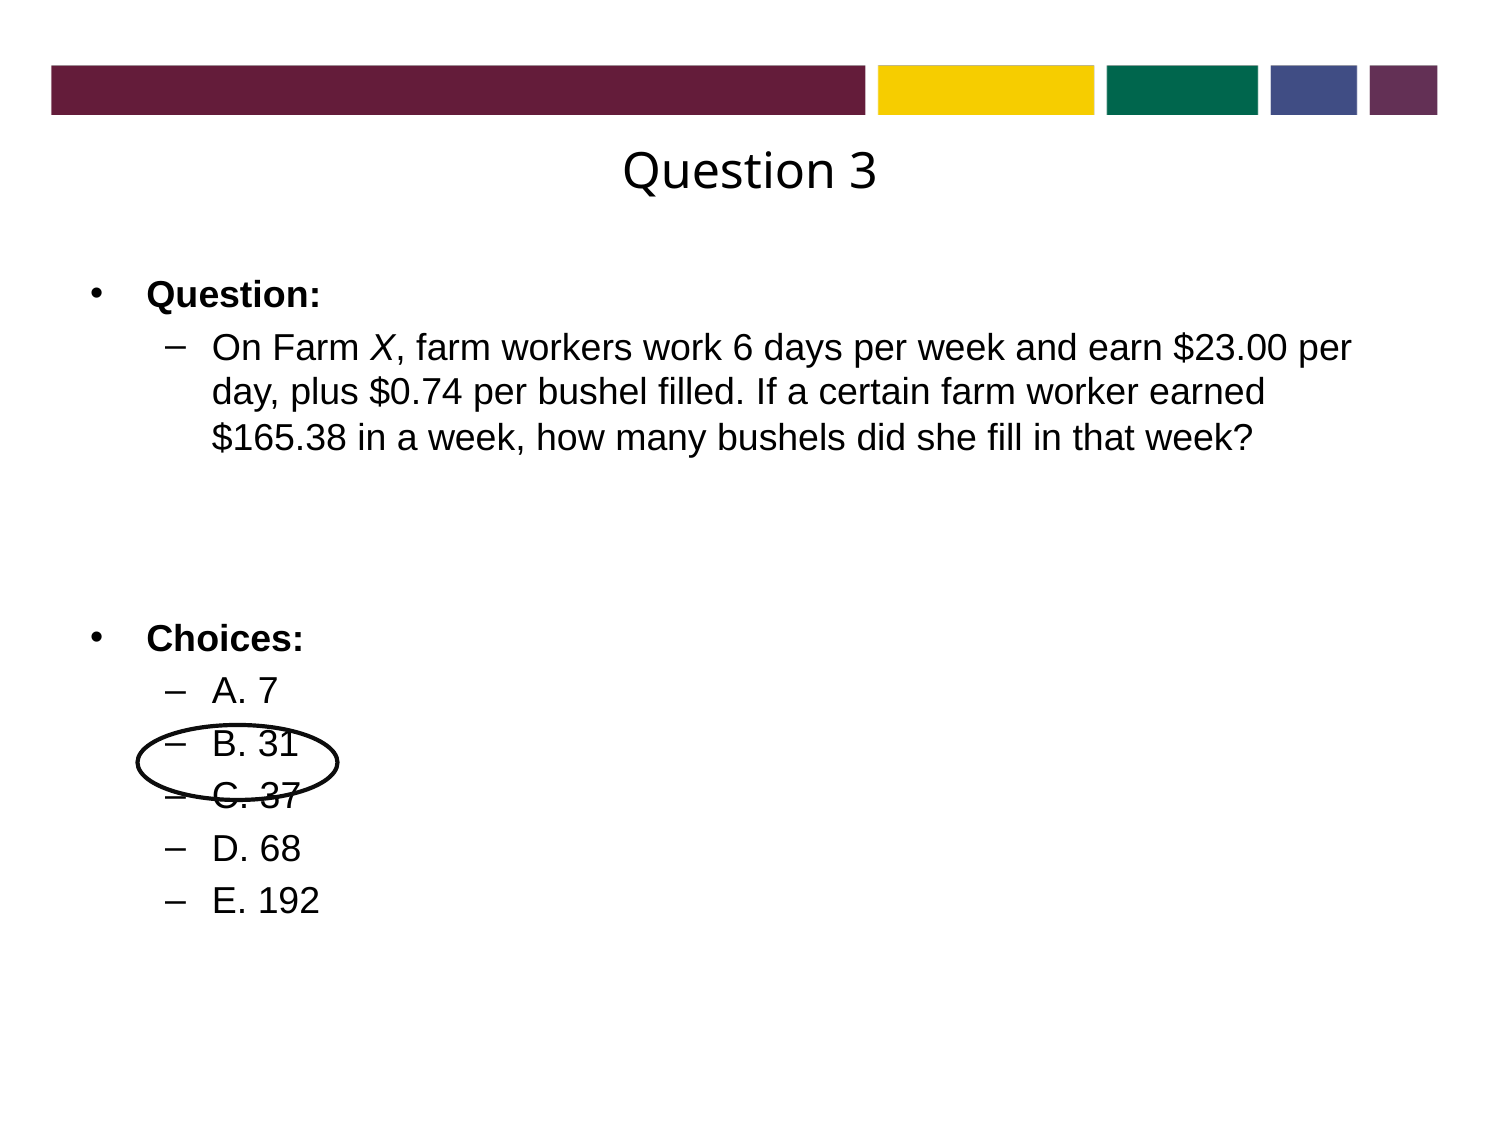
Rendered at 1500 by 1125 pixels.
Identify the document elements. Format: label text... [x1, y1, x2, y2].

picture [37, 49, 1438, 116]
title Question 3 [75, 123, 1425, 233]
text_box [135, 722, 340, 803]
list Question: On Farm X, farm workers work 6 days per week and earn $23.00 per day, plus $0.74 per bushel filled. If a certain farm worker earned $165.38 in a week, how many bushels did she fill in that week? Choices: A. 7 B. 31 C. 37 D. 68 E. 192 [75, 262, 1425, 1005]
